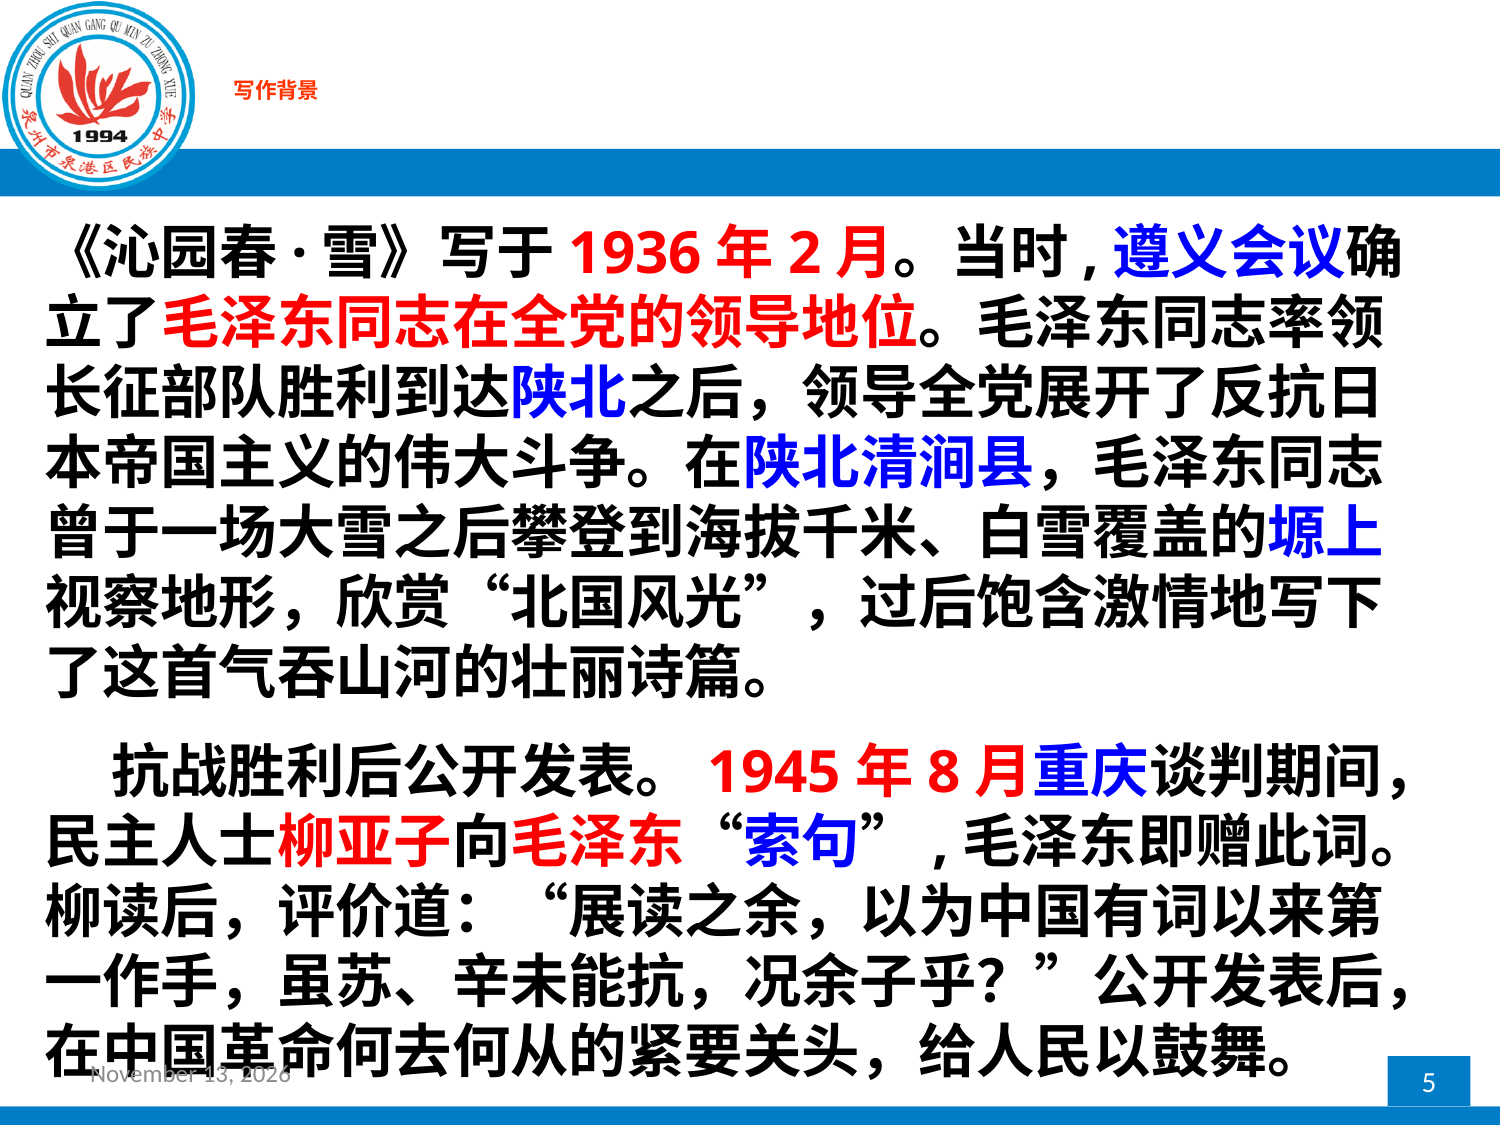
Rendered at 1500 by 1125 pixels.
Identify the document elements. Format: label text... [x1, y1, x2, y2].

picture [120, 114, 195, 191]
picture [110, 1, 195, 79]
title 写作背景 [218, 42, 1425, 138]
list 《沁园春·雪》写于1936年2月。当时,遵义会议确立了毛泽东同志在全党的领导地位。毛泽东同志率领长征部队胜利到达陕北之后，领导全党展开了反抗日本帝国主义的伟大斗争。在陕北清涧县，毛泽东同志曾于一场大雪之后攀登到海拔千米、白雪覆盖的塬上视察地形，欣赏“北国风光”，过后饱含激情地写下了这首气吞山河的壮丽诗篇。 抗战胜利后公开发表。1945年8月重庆谈判期间，民主人士柳亚子向毛泽东“索句”,毛泽东即赠此词。柳读后，评价道：“展读之余，以为中国有词以来第一作手，虽苏、辛未能抗，况余子乎？”公开发表后，在中国革命何去何从的紧要关头，给人民以鼓舞。 [29, 208, 1427, 982]
picture [9, 6, 189, 186]
picture [2, 107, 78, 191]
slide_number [75, 1042, 425, 1103]
picture [2, 1, 88, 86]
